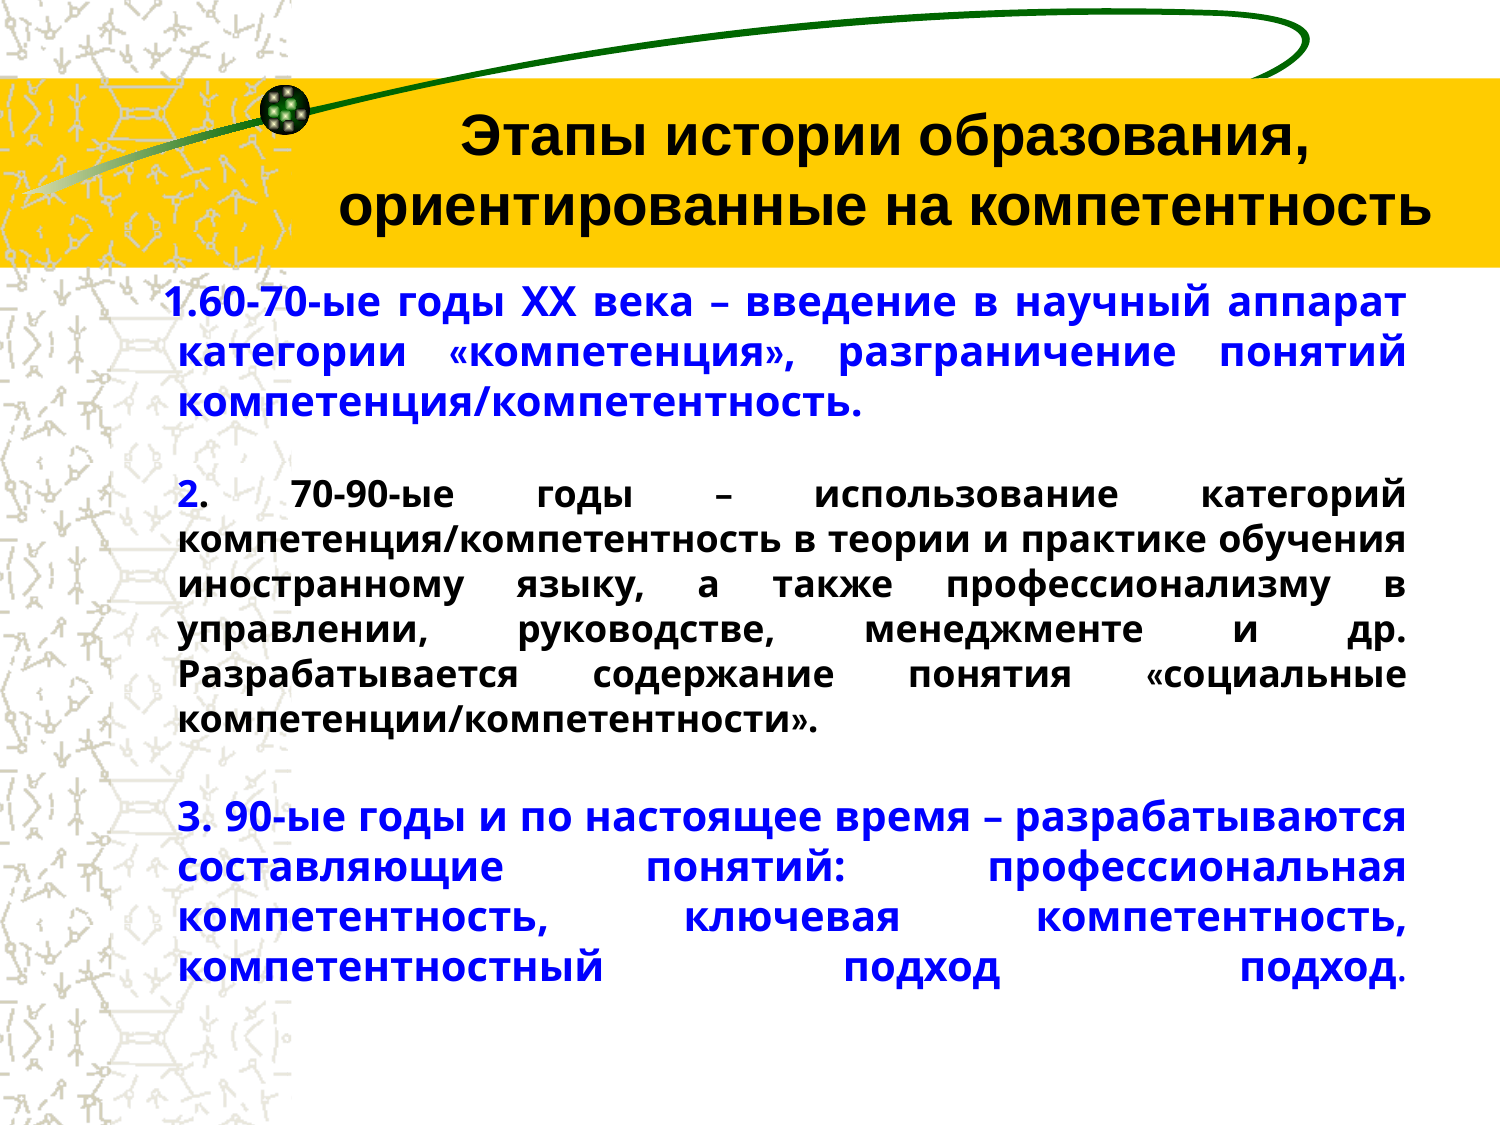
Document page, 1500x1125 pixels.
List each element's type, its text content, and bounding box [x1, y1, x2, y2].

text_box Этапы истории образования, ориентированные на компетентность [271, 90, 1500, 245]
title 60-70-ые годы ХХ века – введение в научный аппарат категории «компетенция», разграничение понятий компетенция/компетентность. 2. 70-90-ые годы – использование категорий компетенция/компетентность в теории и практике обучения иностранному языку, а также профессионализму в управлении, руководстве, менеджменте и др. Разрабатывается содержание понятия «социальные компетенции/компетентности». 3. 90-ые годы и по настоящее время – разрабатываются составляющие понятий: профессиональная компетентность, ключевая компетентность, компетентностный подход подход. [147, 290, 1423, 1024]
picture [0, 0, 292, 1125]
